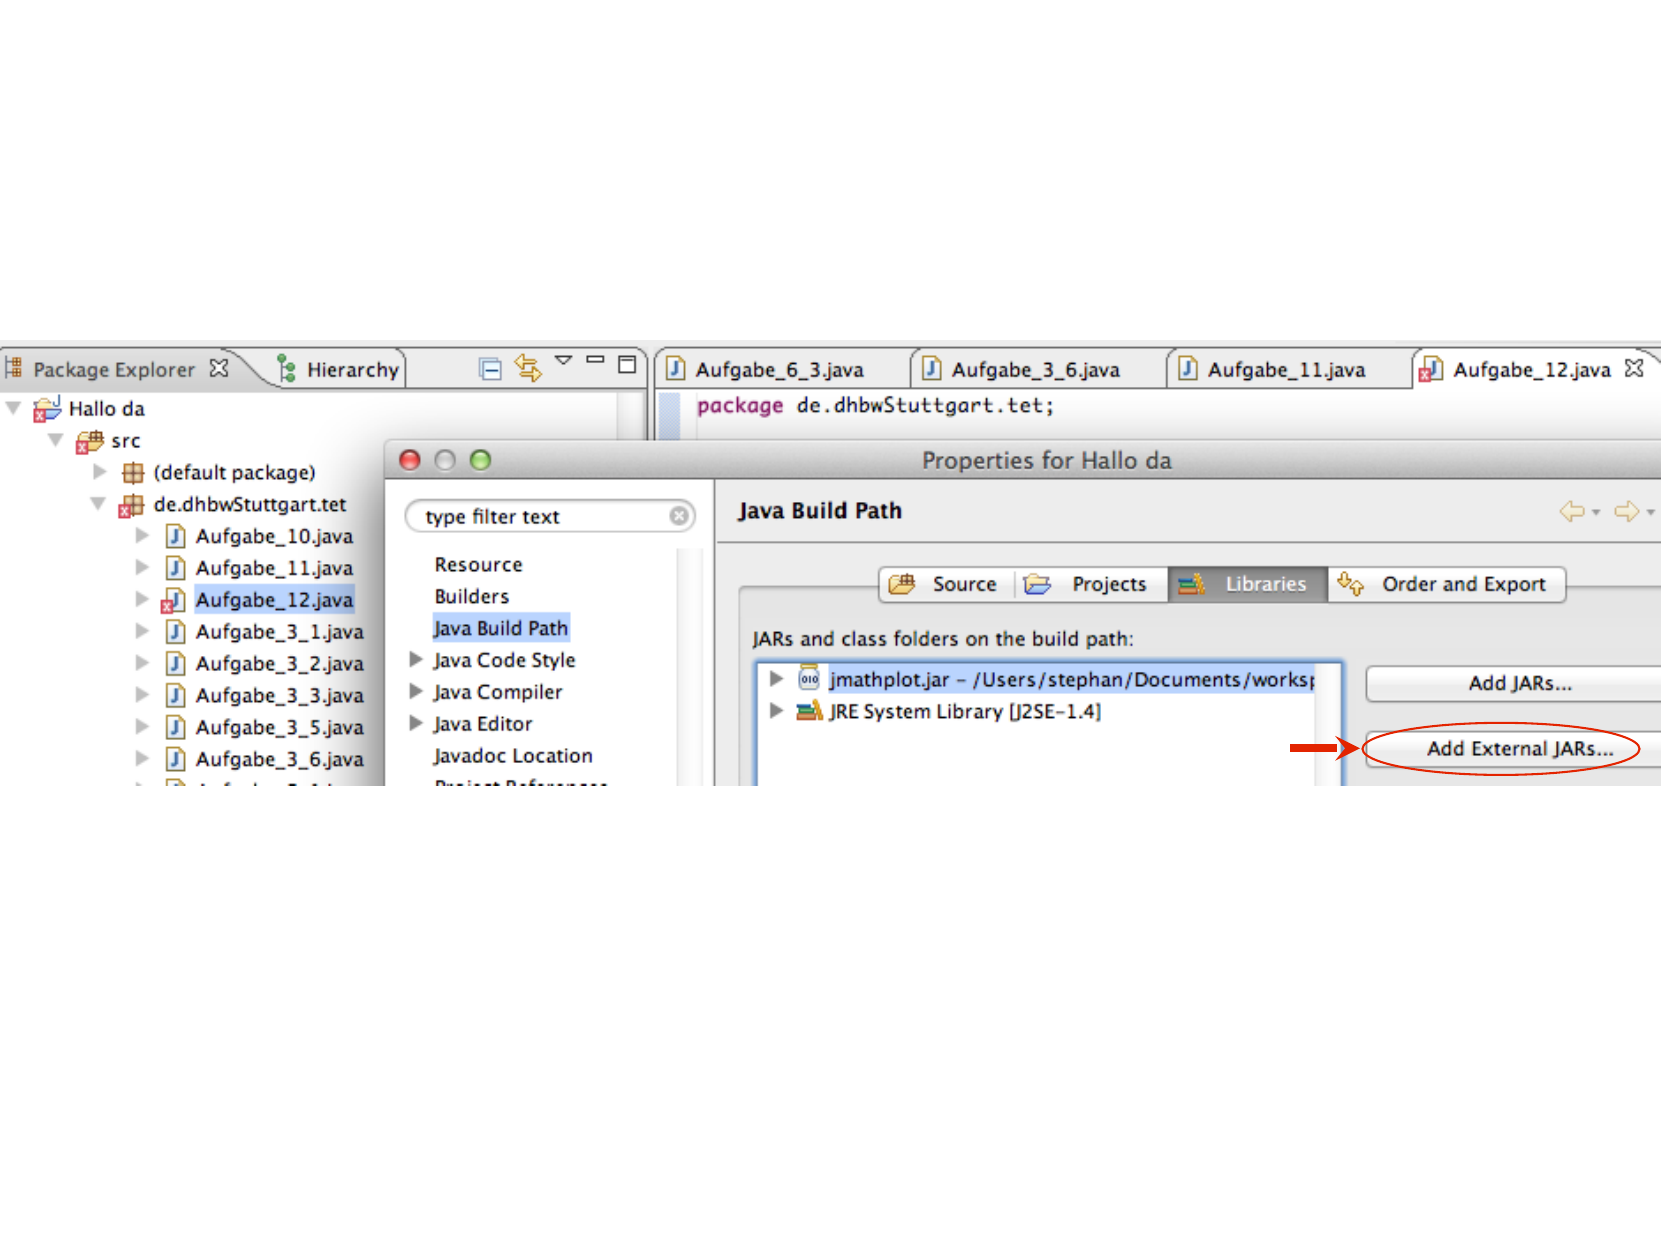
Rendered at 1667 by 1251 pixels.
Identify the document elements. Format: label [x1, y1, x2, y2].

picture [0, 340, 1661, 786]
